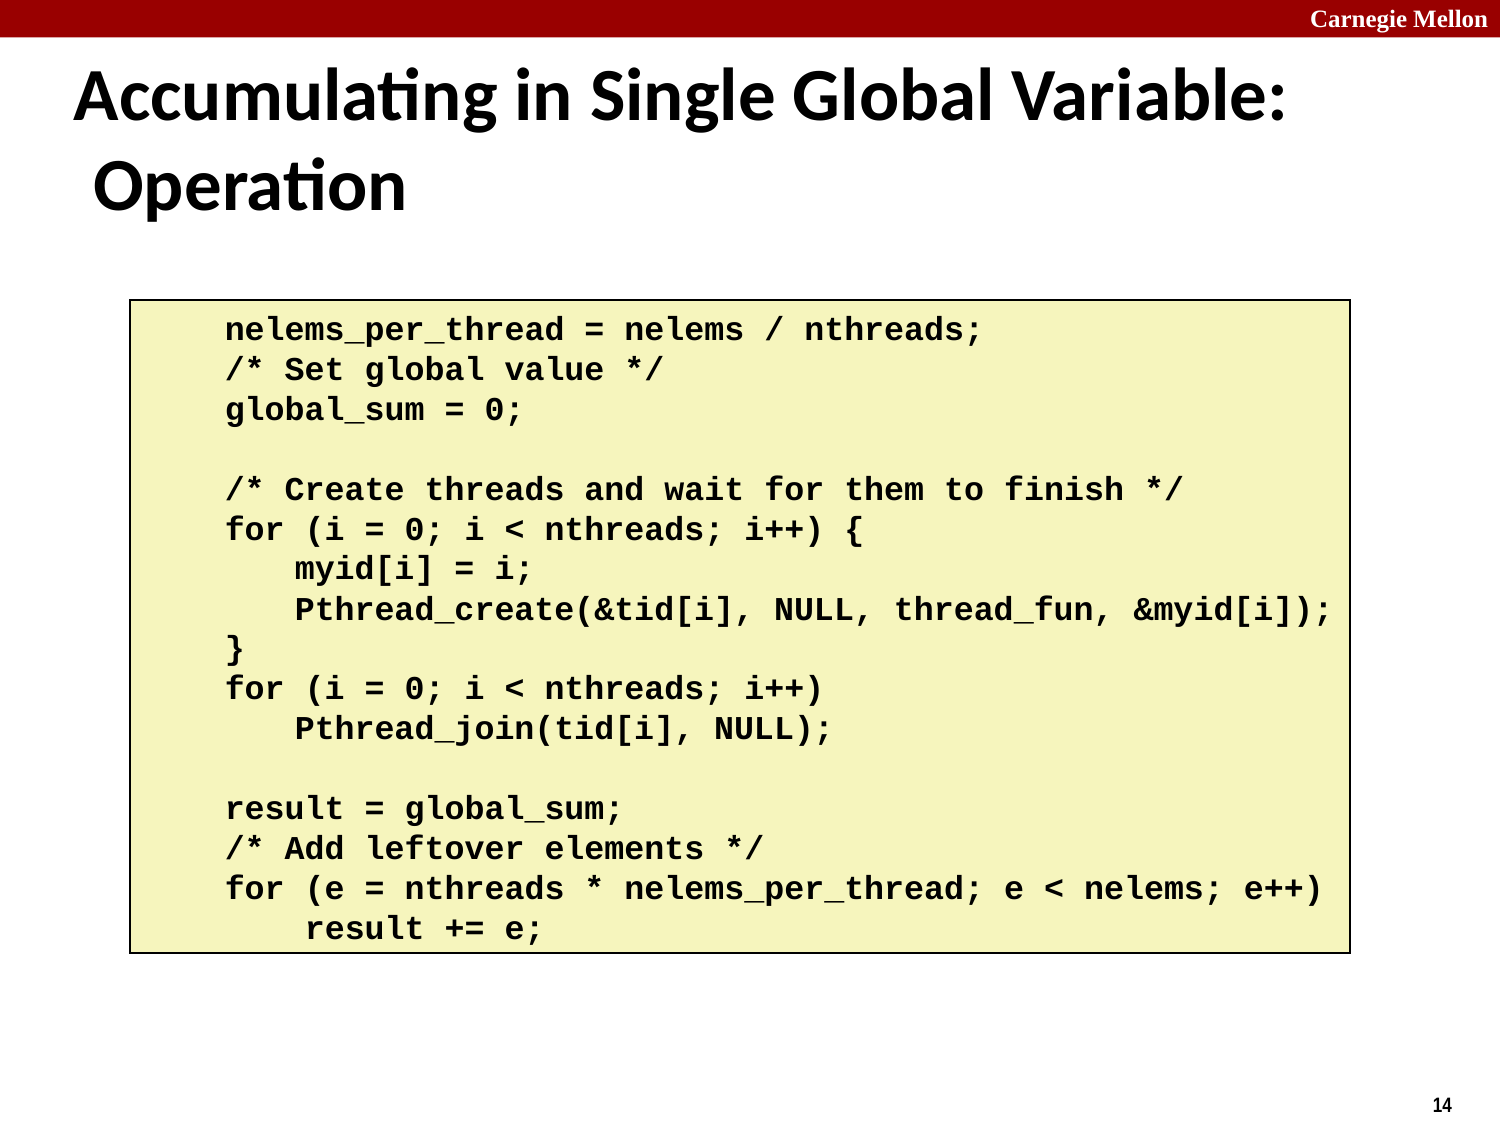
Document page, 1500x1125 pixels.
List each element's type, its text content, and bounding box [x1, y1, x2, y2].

title Accumulating in Single Global Variable: Operation [58, 72, 1413, 199]
text_box nelems_per_thread = nelems / nthreads; /* Set global value */ global_sum = 0; /* Create threads and wait for them to finish */ for (i = 0; i < nthreads; i++) { myid[i] = i; Pthread_create(&tid[i], NULL, thread_fun, &myid[i]); } for (i = 0; i < nthreads; i++) Pthread_join(tid[i], NULL); result = global_sum; /* Add leftover elements */ for (e = nthreads * nelems_per_thread; e < nelems; e++) result += e; [129, 299, 1350, 954]
